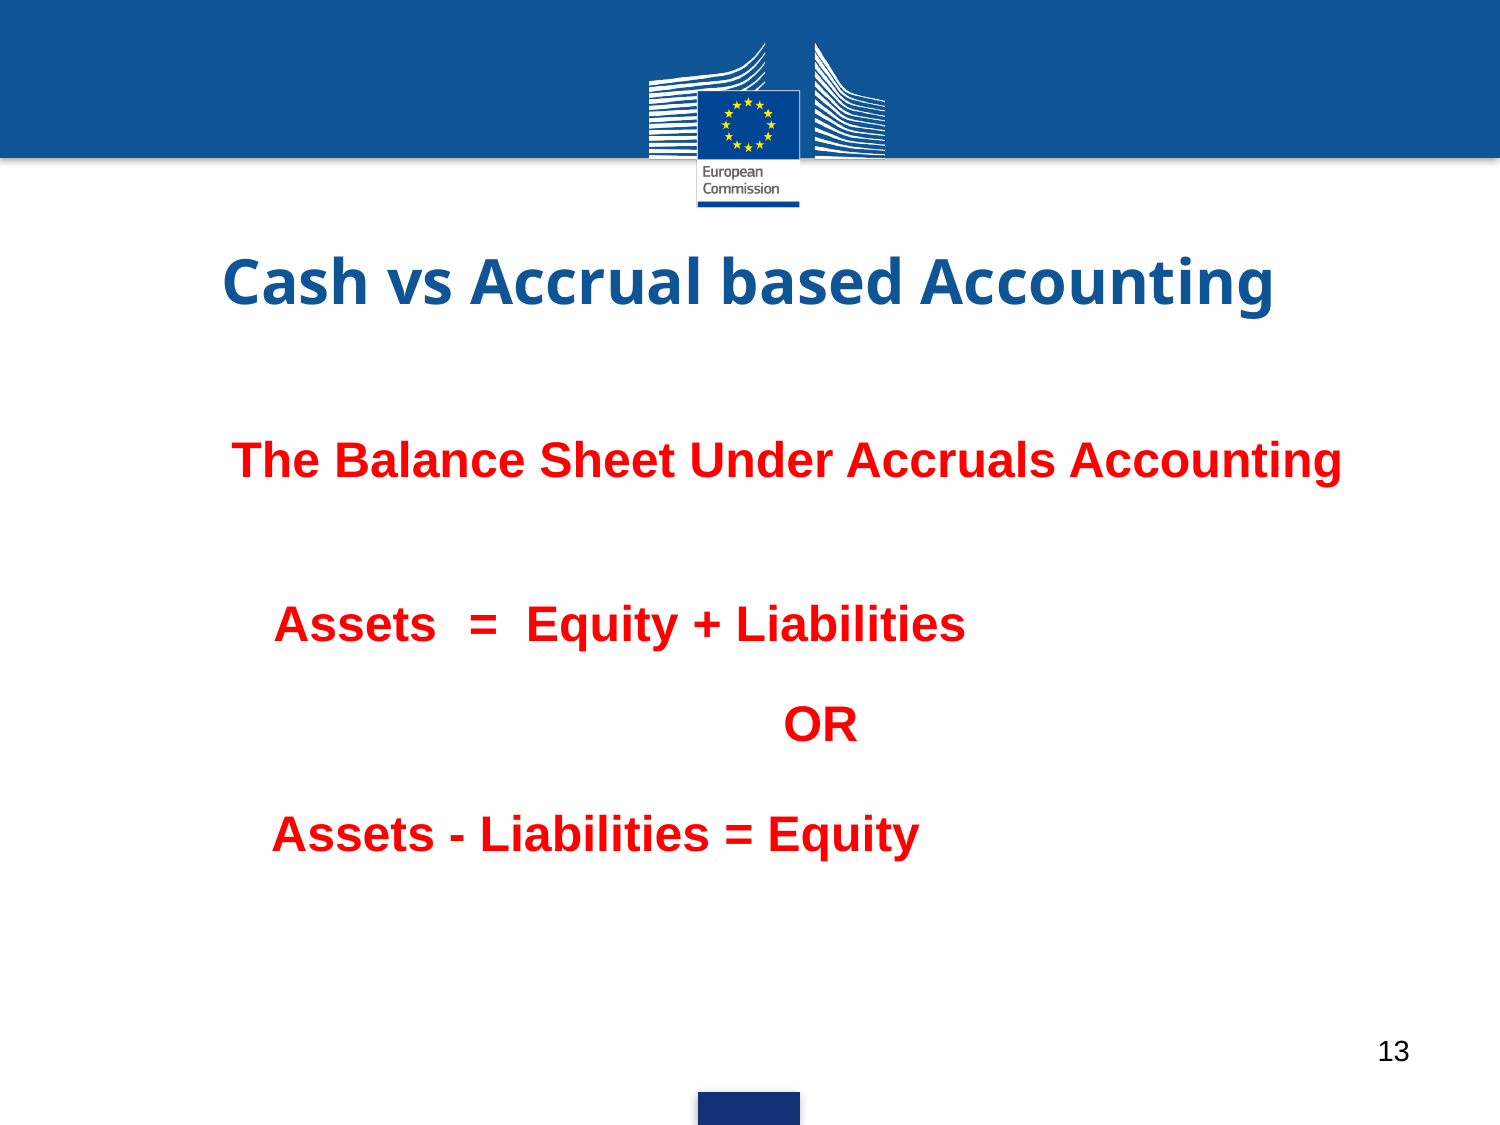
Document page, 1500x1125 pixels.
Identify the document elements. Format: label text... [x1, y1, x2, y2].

text_box Assets - Liabilities = Equity [256, 794, 936, 869]
text_box The Balance Sheet Under Accruals Accounting [216, 420, 1359, 496]
text_box OR [768, 684, 874, 759]
picture [649, 42, 885, 186]
text_box = Equity + Liabilities [454, 583, 983, 659]
slide_number 13 [1074, 1024, 1426, 1103]
text_box Assets [258, 583, 453, 659]
title Cash vs Accrual based Accounting [0, 186, 1499, 374]
